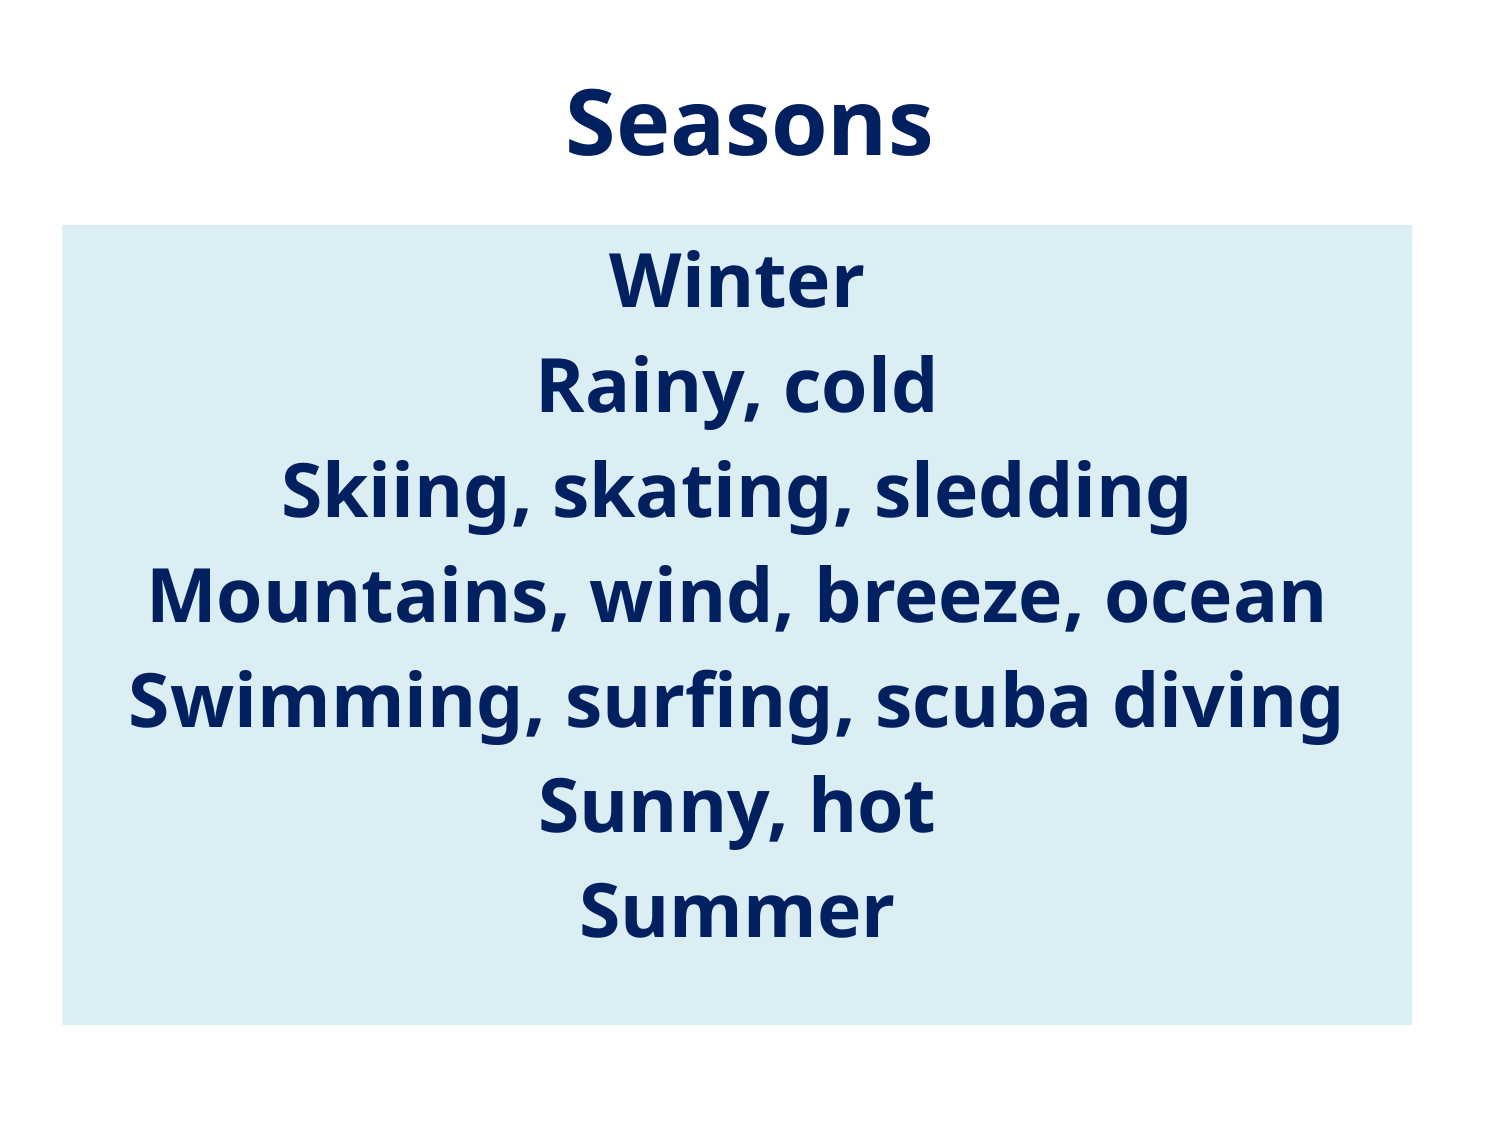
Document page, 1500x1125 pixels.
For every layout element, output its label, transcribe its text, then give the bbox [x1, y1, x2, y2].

title Seasons [75, 24, 1425, 213]
list Winter Rainy, cold Skiing, skating, sledding Mountains, wind, breeze, ocean Swimming, surfing, scuba diving Sunny, hot Summer [62, 224, 1413, 1025]
